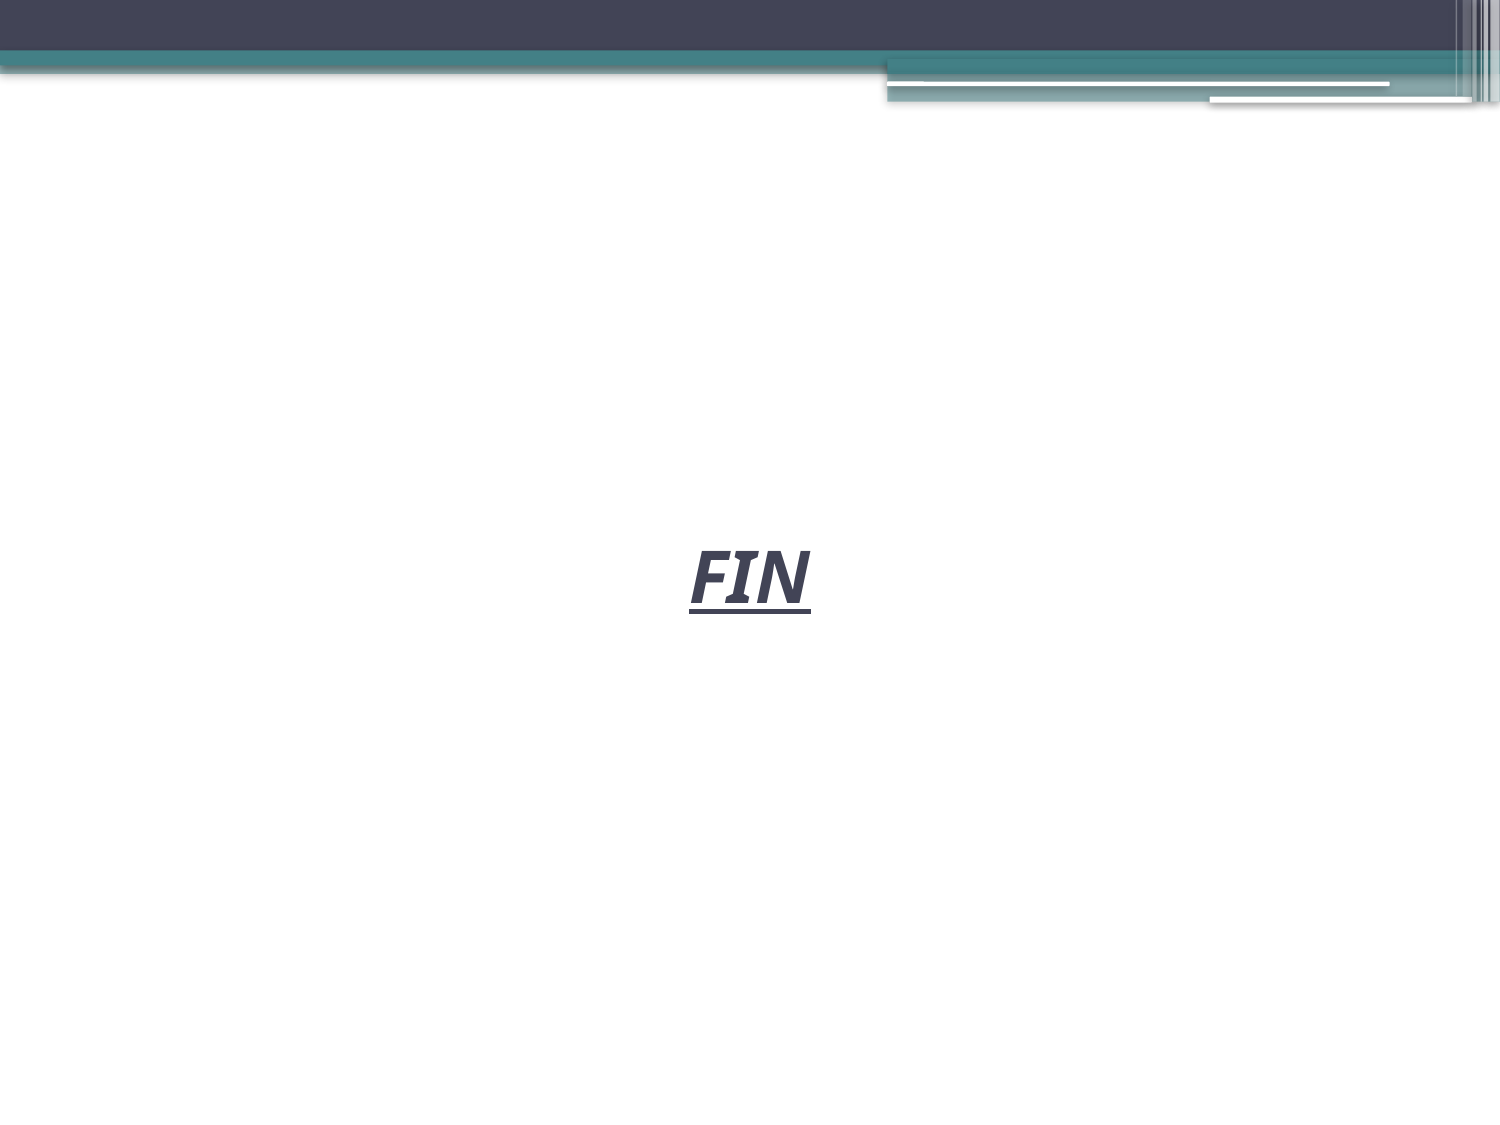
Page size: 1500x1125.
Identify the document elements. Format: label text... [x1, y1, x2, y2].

title FIN [0, 527, 1500, 622]
